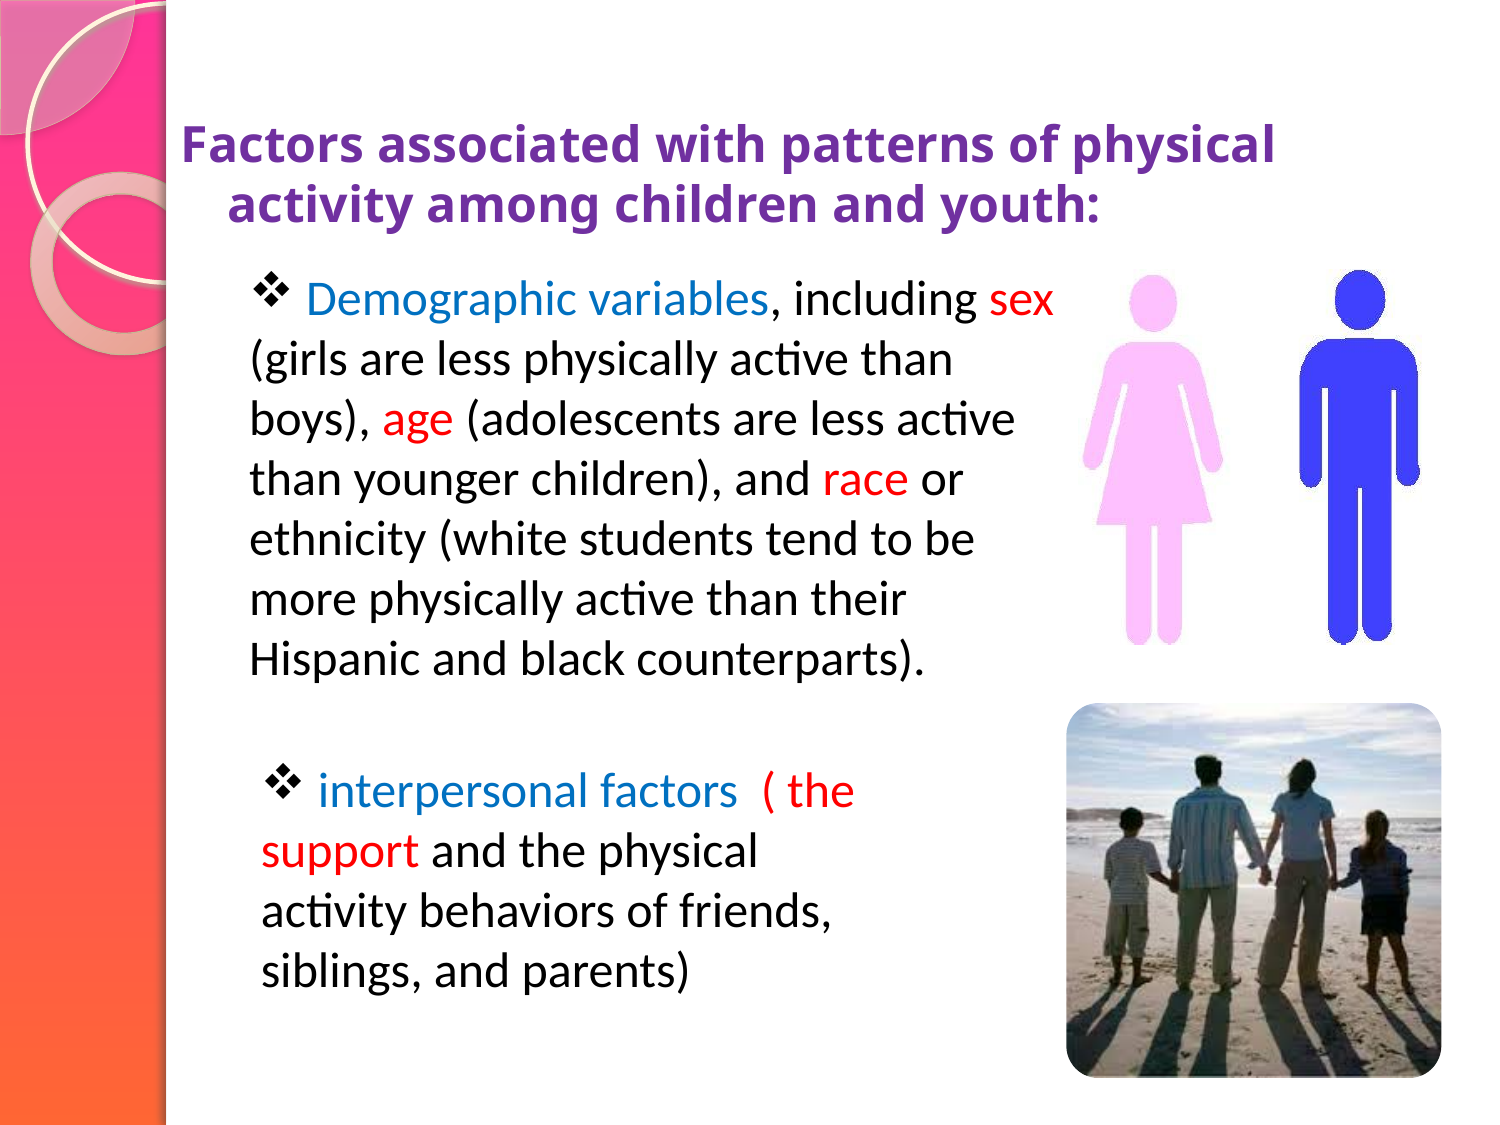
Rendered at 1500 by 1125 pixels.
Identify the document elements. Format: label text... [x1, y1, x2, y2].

picture [1077, 269, 1423, 645]
text_box interpersonal factors ( the support and the physical activity behaviors of friends, siblings, and parents) [246, 753, 903, 1065]
list Factors associated with patterns of physical activity among children and youth: [152, 105, 1477, 1067]
picture [1066, 702, 1442, 1079]
text_box Demographic variables, including sex (girls are less physically active than boys), age (adolescents are less active than younger children), and race or ethnicity (white students tend to be more physically active than their Hispanic and black counterparts). [234, 257, 1079, 753]
